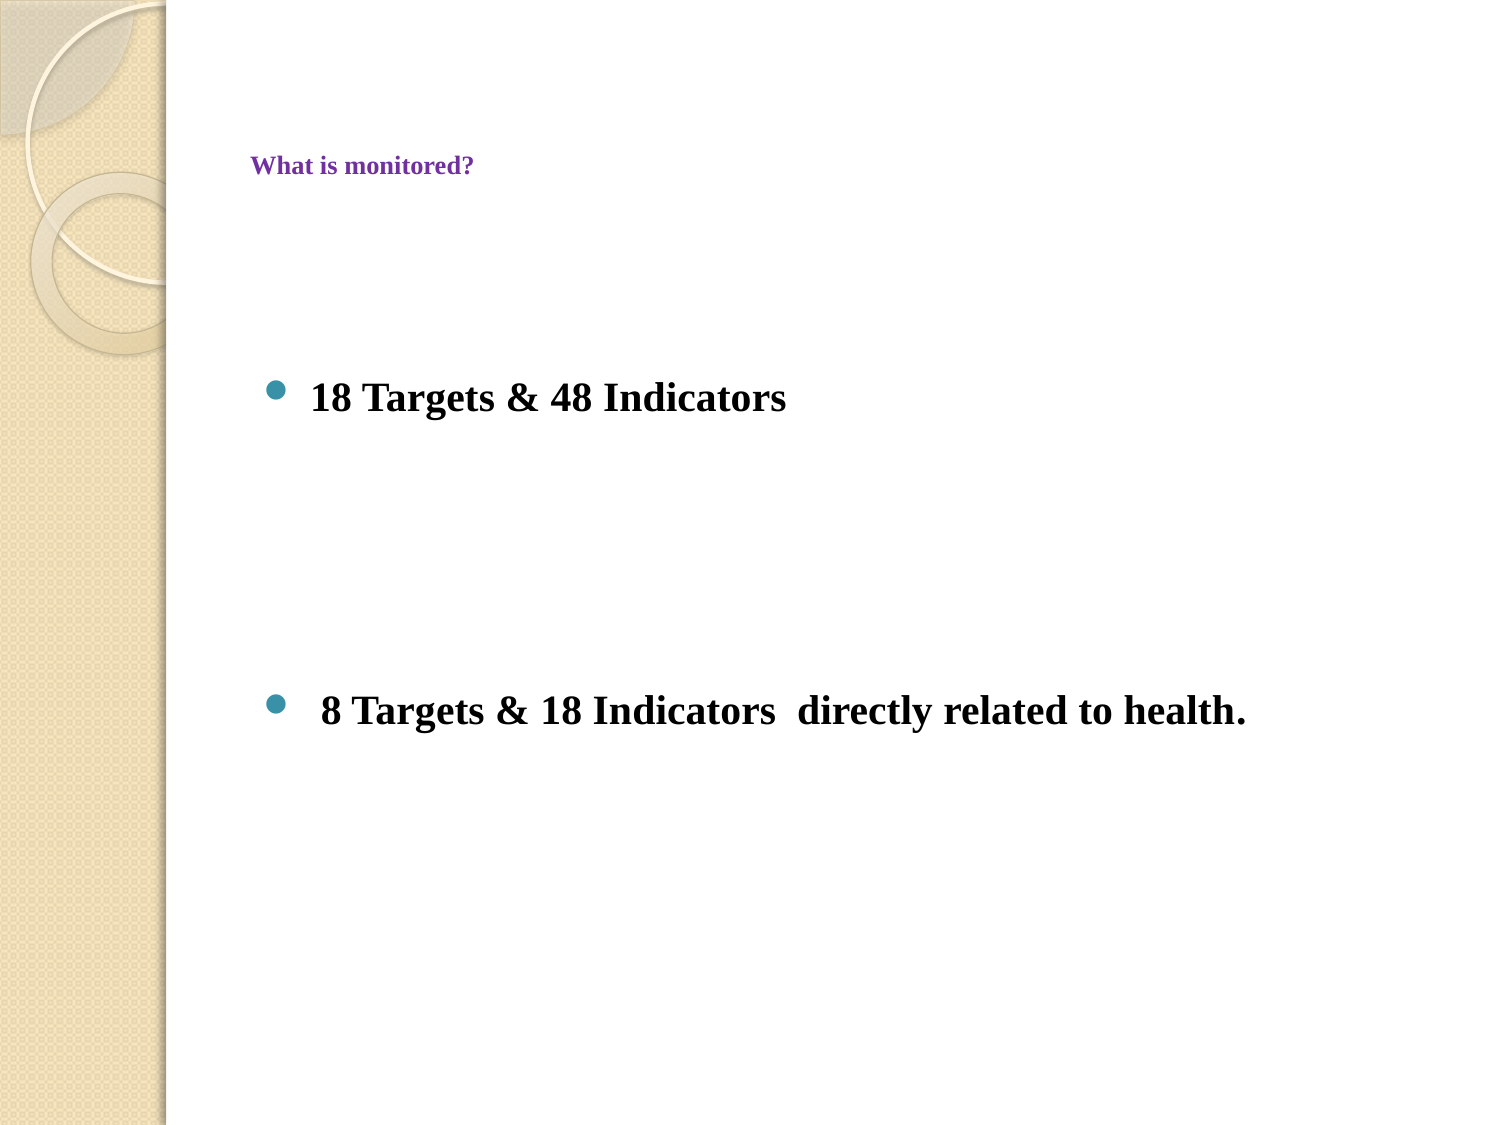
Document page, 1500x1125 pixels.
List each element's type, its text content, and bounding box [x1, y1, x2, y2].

list 18 Targets & 48 Indicators 8 Targets & 18 Indicators directly related to health. [235, 237, 1466, 1025]
title What is monitored? [235, 45, 1466, 233]
